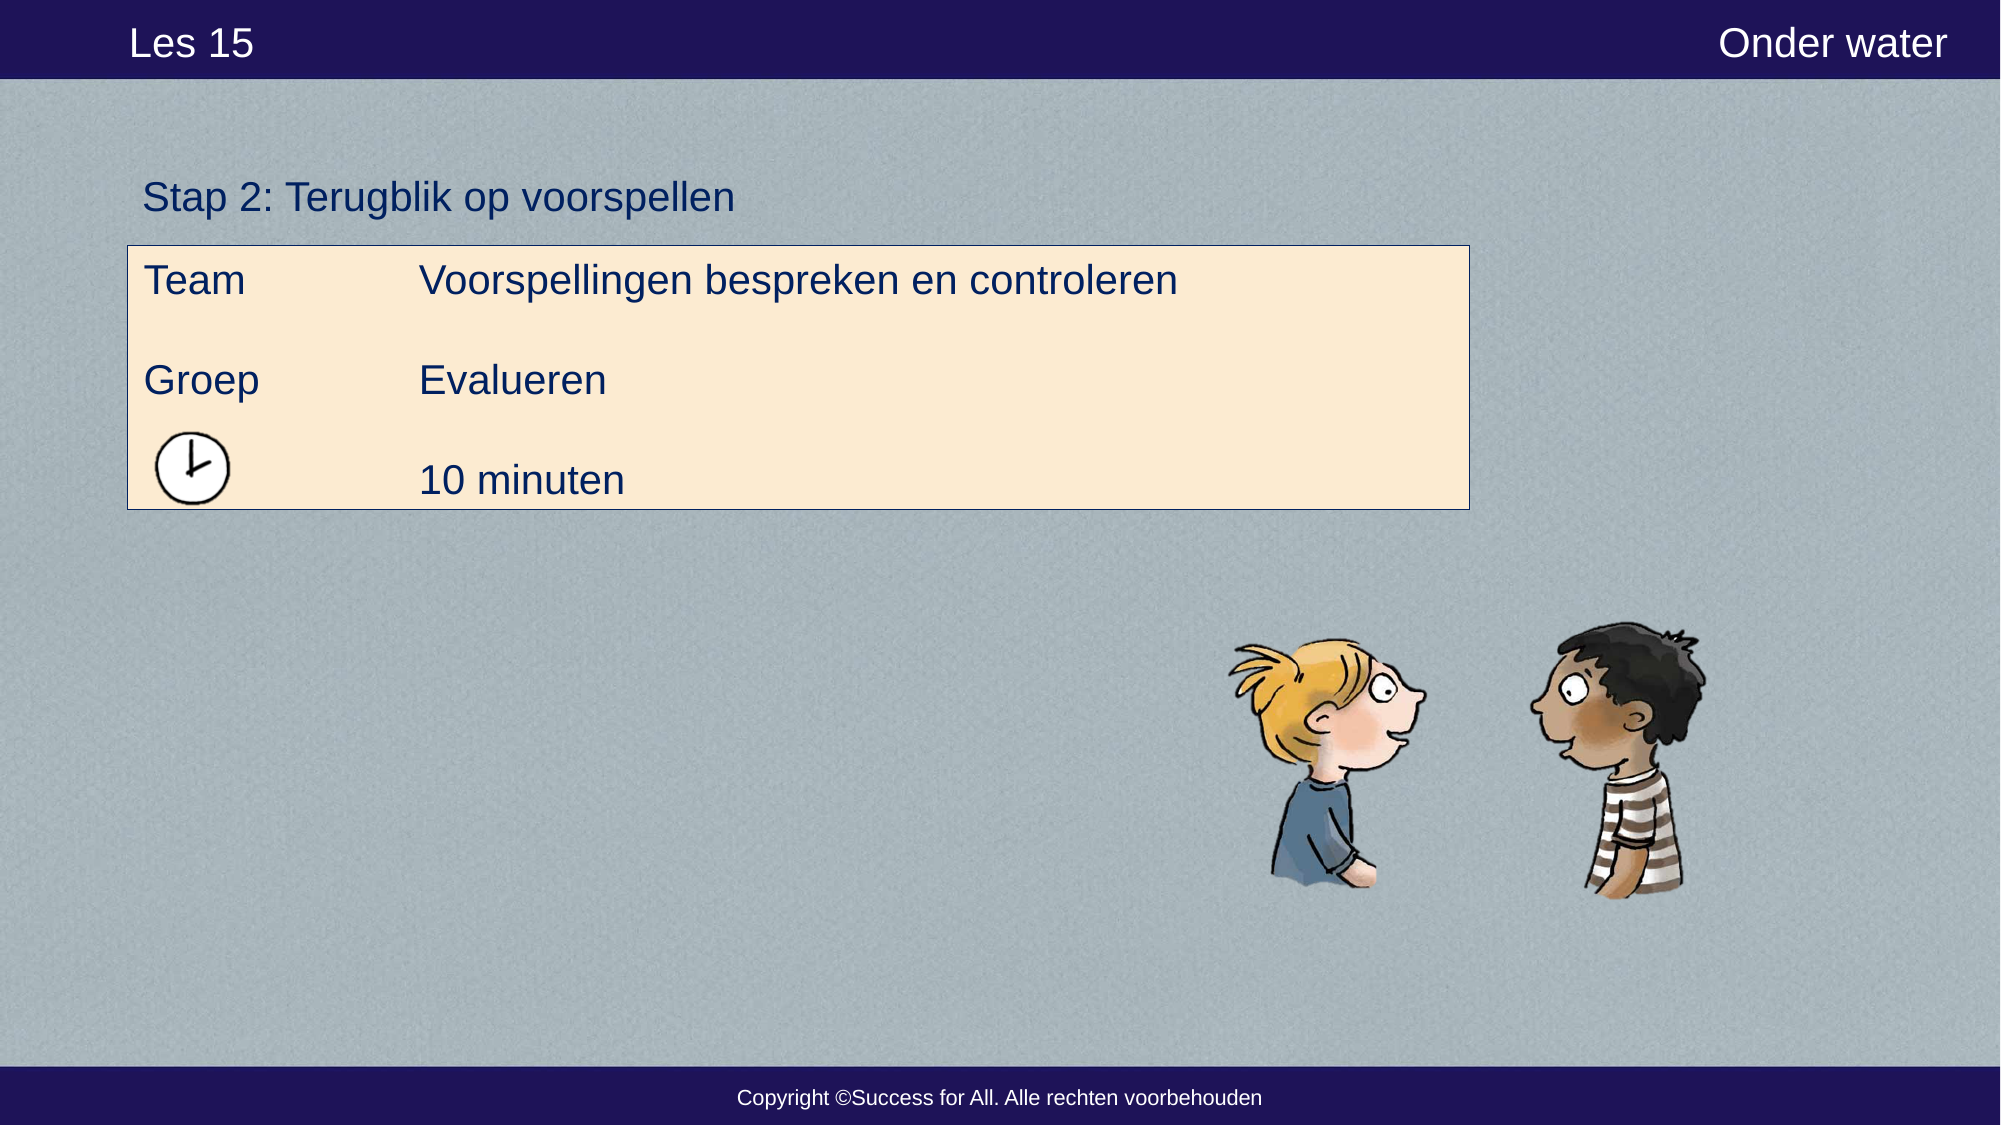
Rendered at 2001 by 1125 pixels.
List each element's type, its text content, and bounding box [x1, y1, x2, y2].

text_box Onder water [786, 8, 1963, 73]
text_box Team Voorspellingen bespreken en controleren Groep Evalueren 10 minuten [127, 245, 1470, 510]
picture [0, 0, 2001, 1125]
text_box Les 15 [114, 8, 354, 73]
text_box Stap 2: Terugblik op voorspellen [127, 162, 1648, 227]
text_box Copyright ©Success for All. Alle rechten voorbehouden [0, 1076, 2000, 1125]
